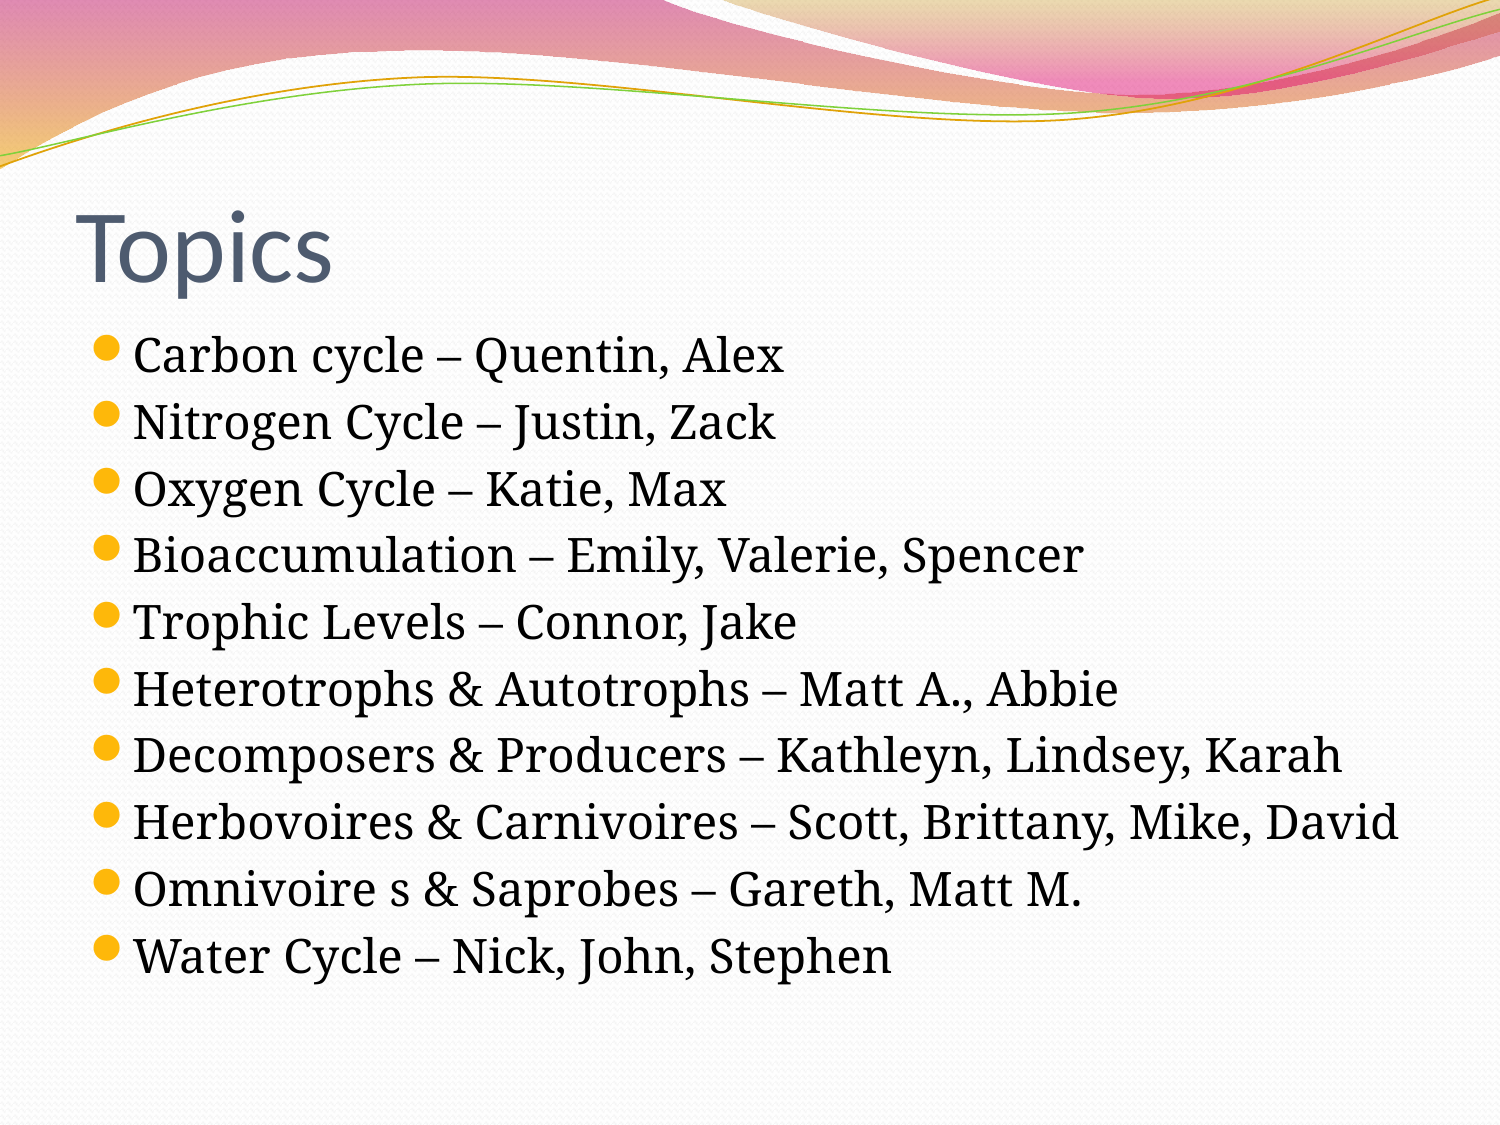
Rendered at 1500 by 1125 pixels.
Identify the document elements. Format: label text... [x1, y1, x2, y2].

list Carbon cycle – Quentin, Alex Nitrogen Cycle – Justin, Zack Oxygen Cycle – Katie, Max Bioaccumulation – Emily, Valerie, Spencer Trophic Levels – Connor, Jake Heterotrophs & Autotrophs – Matt A., Abbie Decomposers & Producers – Kathleyn, Lindsey, Karah Herbovoires & Carnivoires – Scott, Brittany, Mike, David Omnivoire s & Saprobes – Gareth, Matt M. Water Cycle – Nick, John, Stephen [75, 317, 1425, 1038]
title Topics [75, 115, 1425, 303]
